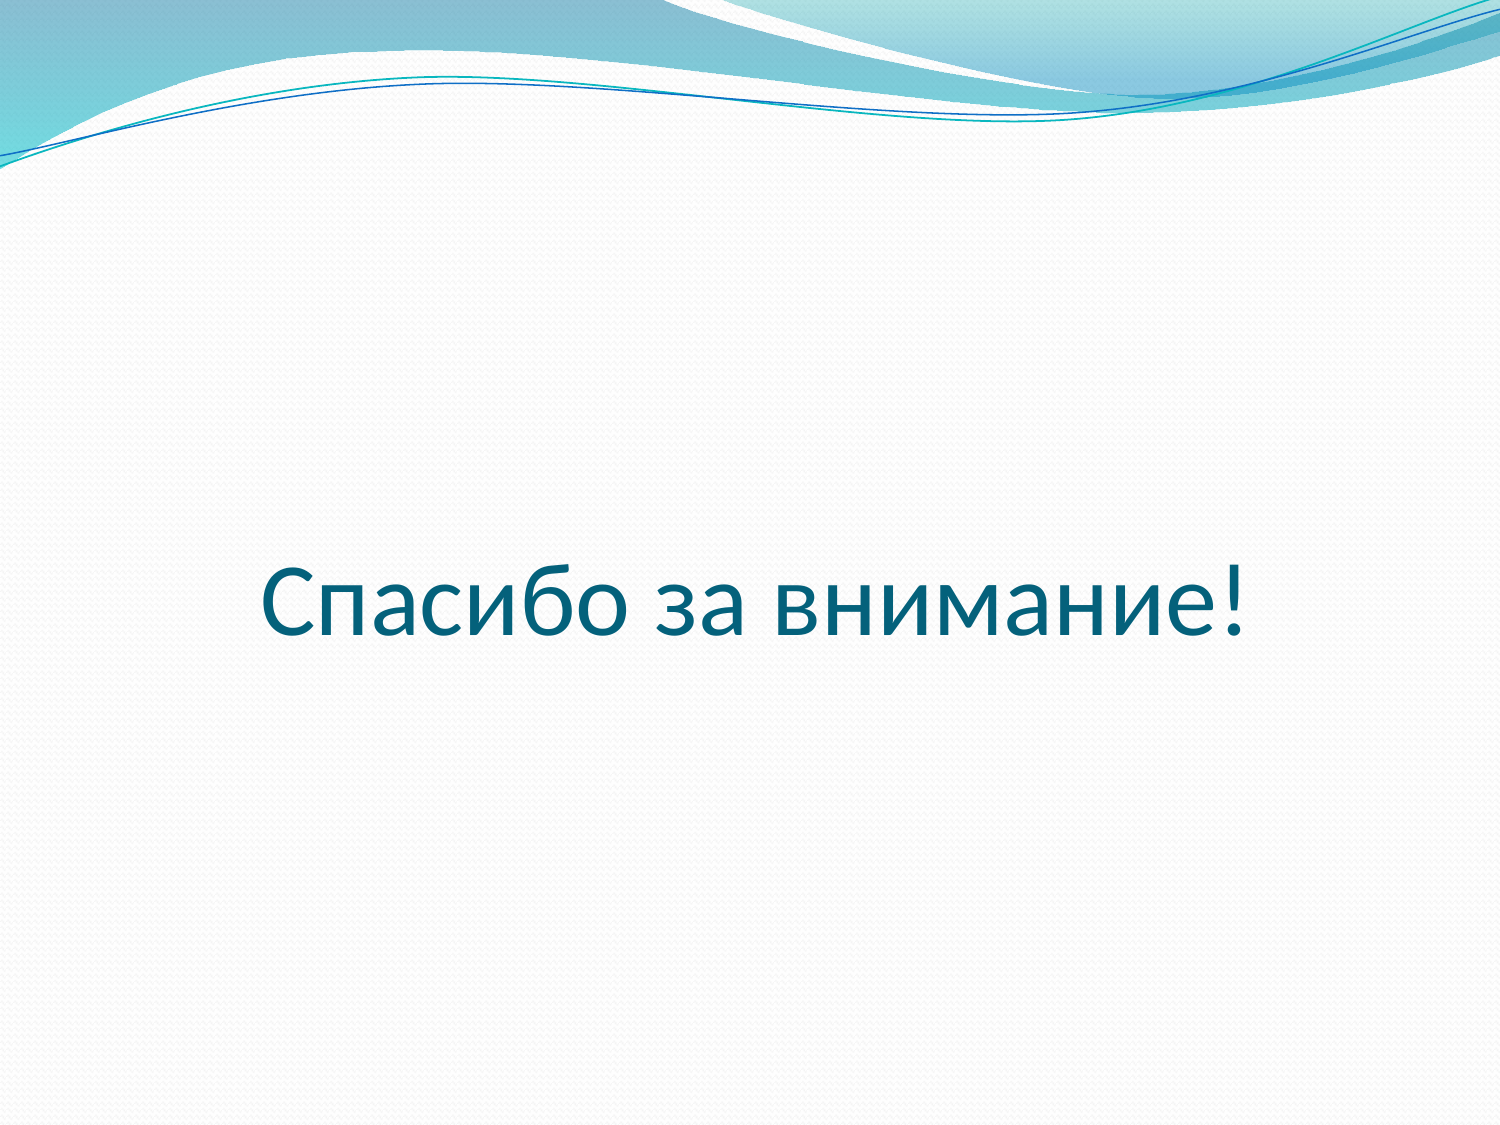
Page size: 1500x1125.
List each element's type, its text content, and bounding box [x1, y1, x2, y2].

title Спасибо за внимание! [75, 492, 1438, 657]
